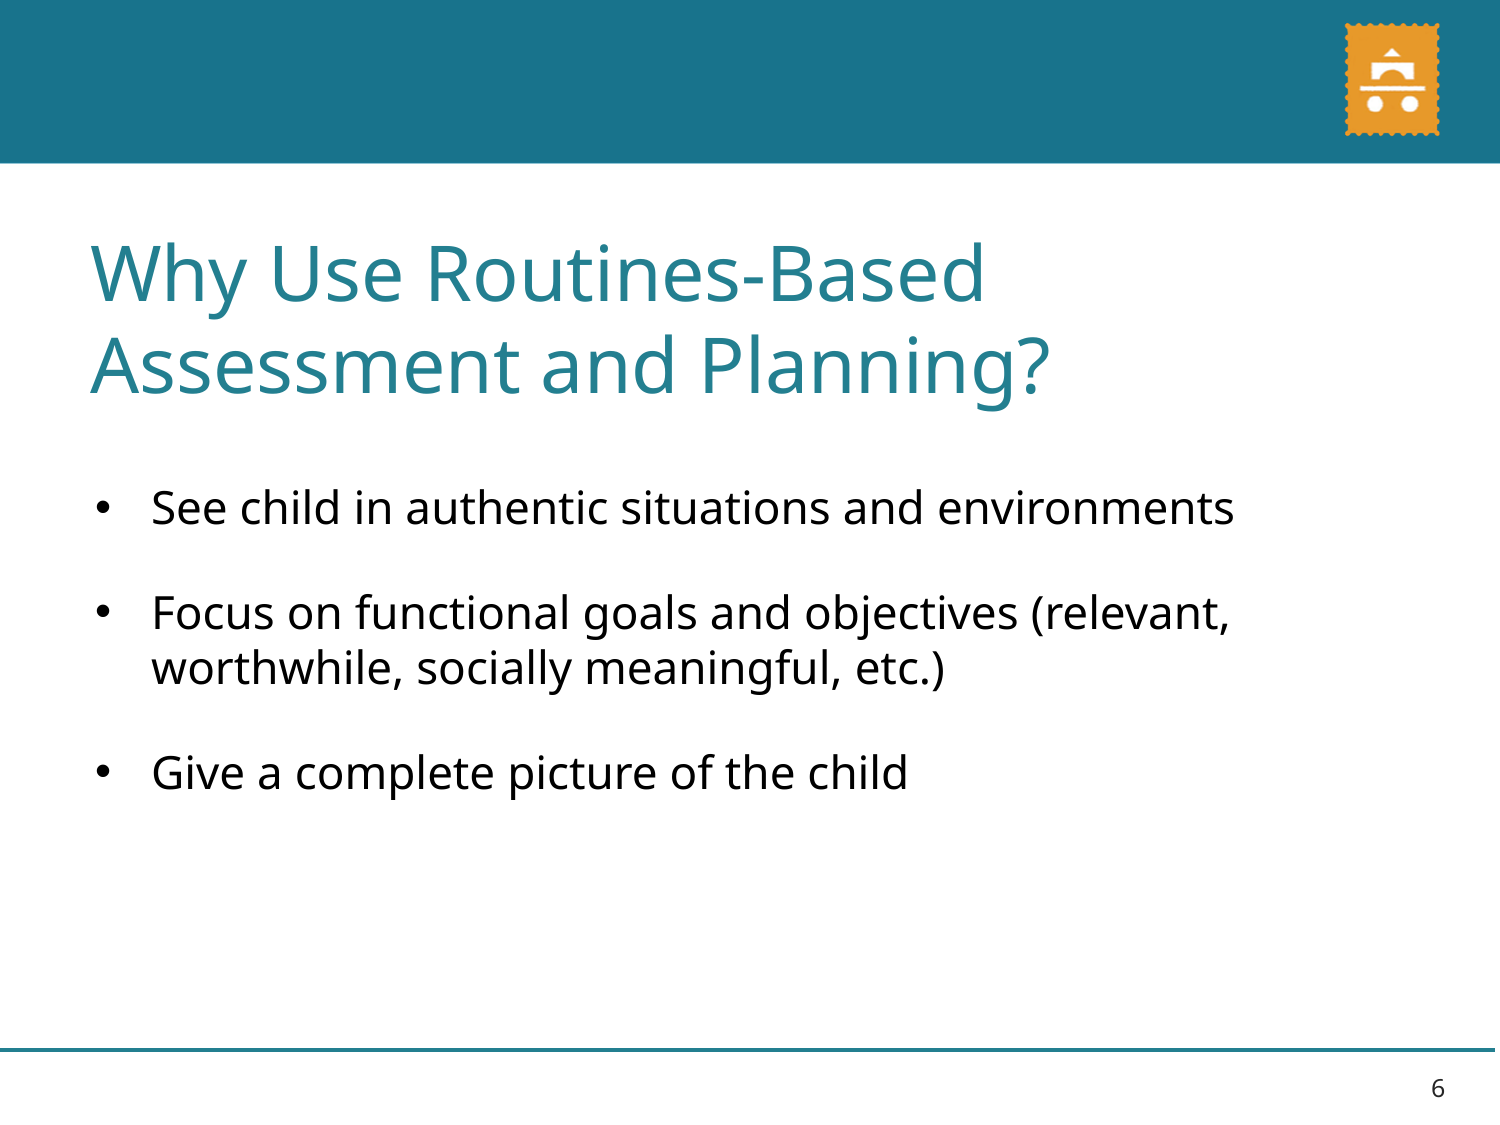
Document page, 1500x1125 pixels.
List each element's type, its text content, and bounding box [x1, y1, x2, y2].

picture [0, 0, 1500, 1125]
text_box Why Use Routines-Based Assessment and Planning? [74, 216, 1451, 417]
text_box See child in authentic situations and environments Focus on functional goals and objectives (relevant, worthwhile, socially meaningful, etc.) Give a complete picture of the child [79, 471, 1430, 922]
text_box 6 [1416, 1065, 1460, 1125]
